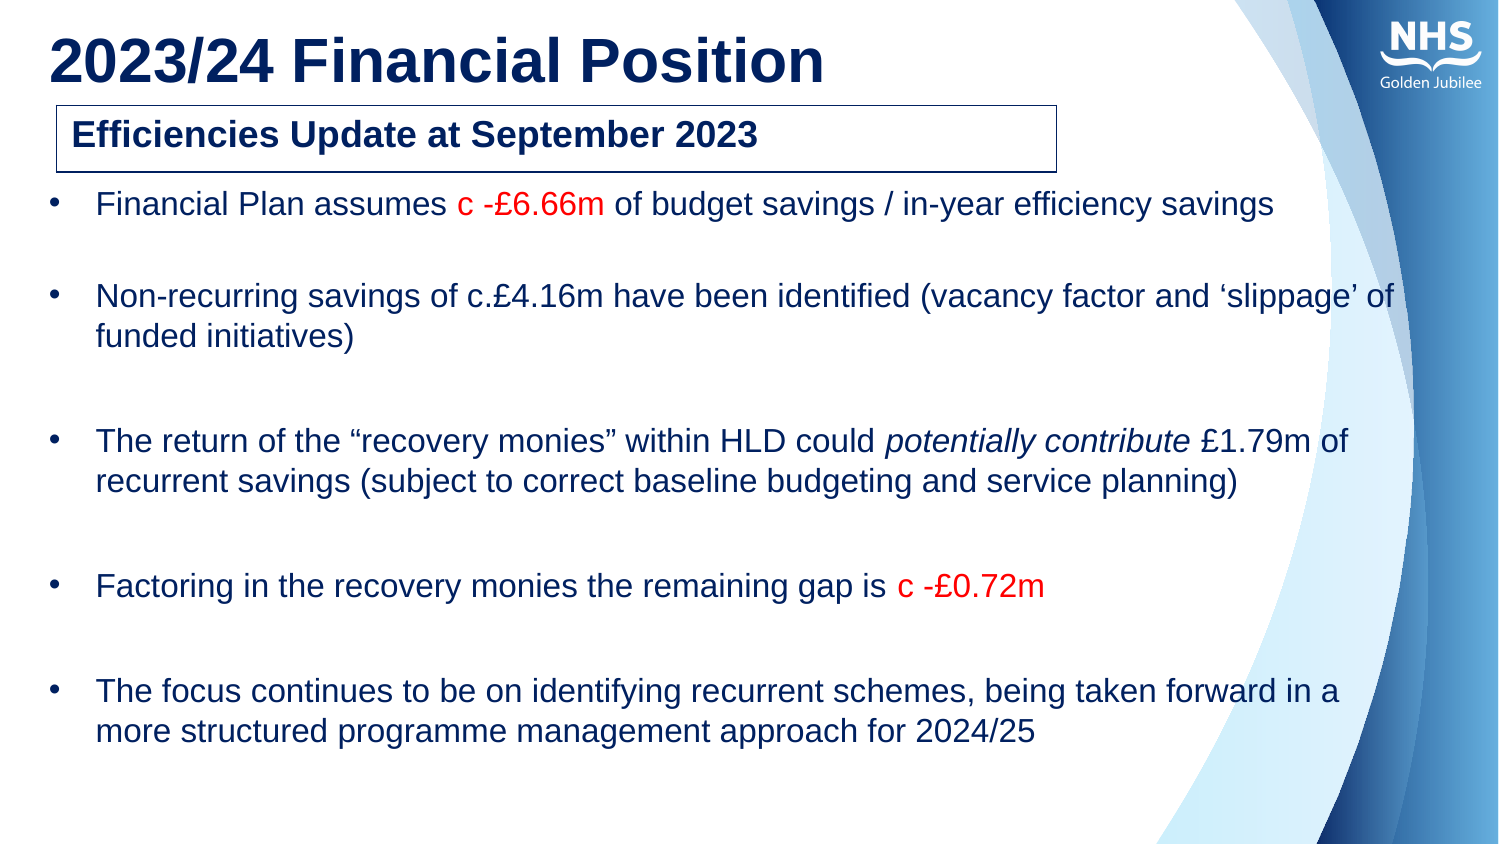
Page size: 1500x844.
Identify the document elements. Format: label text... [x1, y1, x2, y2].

picture [1380, 21, 1482, 92]
title 2023/24 Financial Position [49, 23, 1064, 95]
text_box Financial Plan assumes c -£6.66m of budget savings / in-year efficiency savings Non-recurring savings of c.£4.16m have been identified (vacancy factor and ‘slippage’ of funded initiatives) The return of the “recovery monies” within HLD could potentially contribute £1.79m of recurrent savings (subject to correct baseline budgeting and service planning) Factoring in the recovery monies the remaining gap is c -£0.72m The focus continues to be on identifying recurrent schemes, being taken forward in a more structured programme management approach for 2024/25 [48, 182, 1408, 815]
table_header Efficiencies Update at September 2023 [57, 106, 1056, 171]
